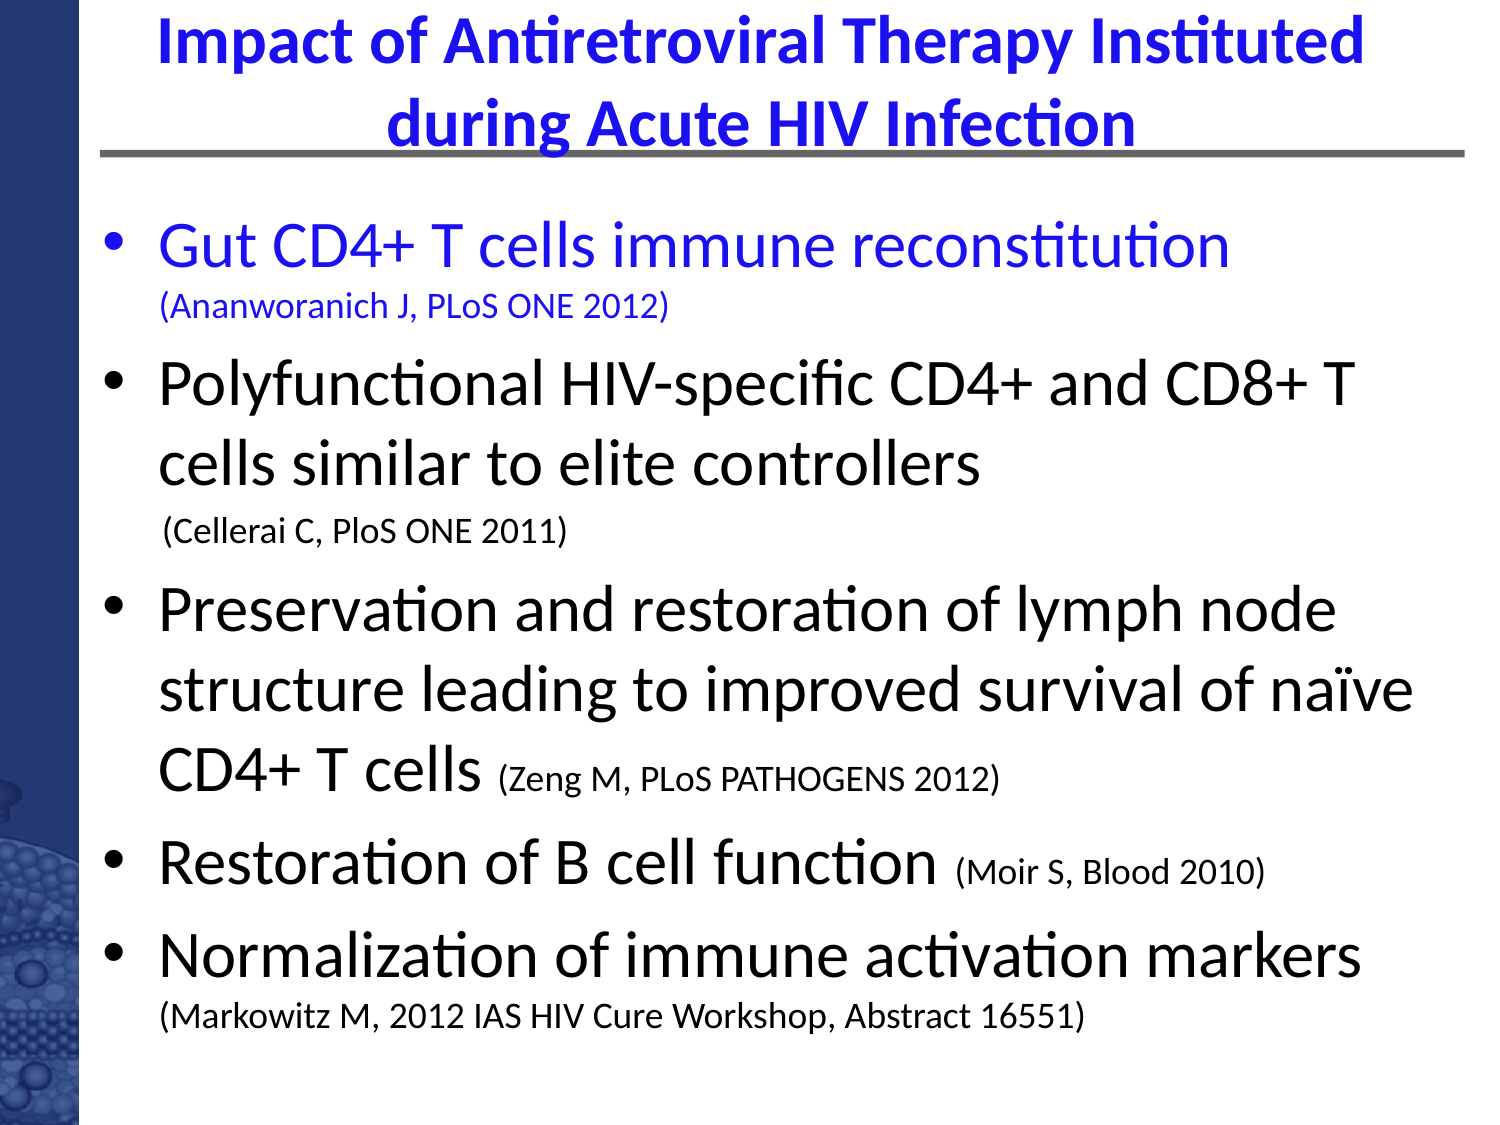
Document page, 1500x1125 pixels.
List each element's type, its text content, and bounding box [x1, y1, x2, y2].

title Impact of Antiretroviral Therapy Instituted during Acute HIV Infection [87, 0, 1438, 99]
picture [0, 0, 79, 1125]
list Gut CD4+ T cells immune reconstitution (Ananworanich J, PLoS ONE 2012) Polyfunctional HIV-specific CD4+ and CD8+ T cells similar to elite controllers (Cellerai C, PloS ONE 2011) Preservation and restoration of lymph node structure leading to improved survival of naïve CD4+ T cells (Zeng M, PLoS PATHOGENS 2012) Restoration of B cell function (Moir S, Blood 2010) Normalization of immune activation markers (Markowitz M, 2012 IAS HIV Cure Workshop, Abstract 16551) [87, 99, 1438, 843]
